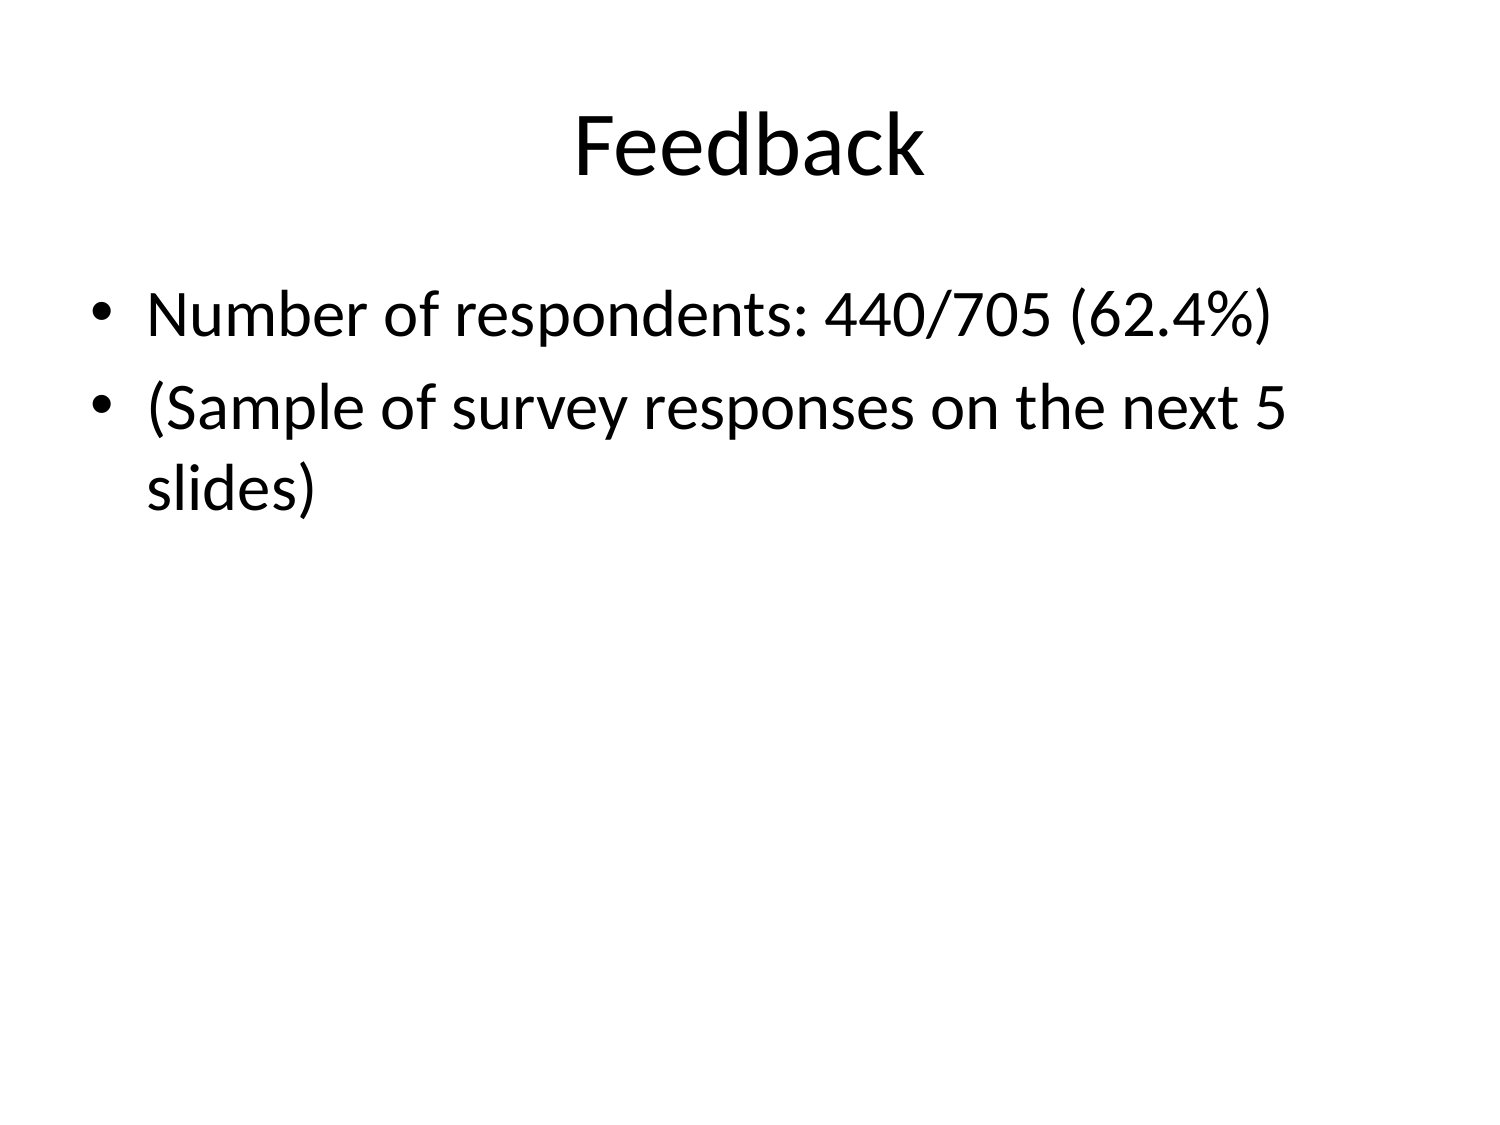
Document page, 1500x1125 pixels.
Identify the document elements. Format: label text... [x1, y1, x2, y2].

list Number of respondents: 440/705 (62.4%) (Sample of survey responses on the next 5 slides) [75, 262, 1425, 1005]
title Feedback [75, 45, 1425, 233]
